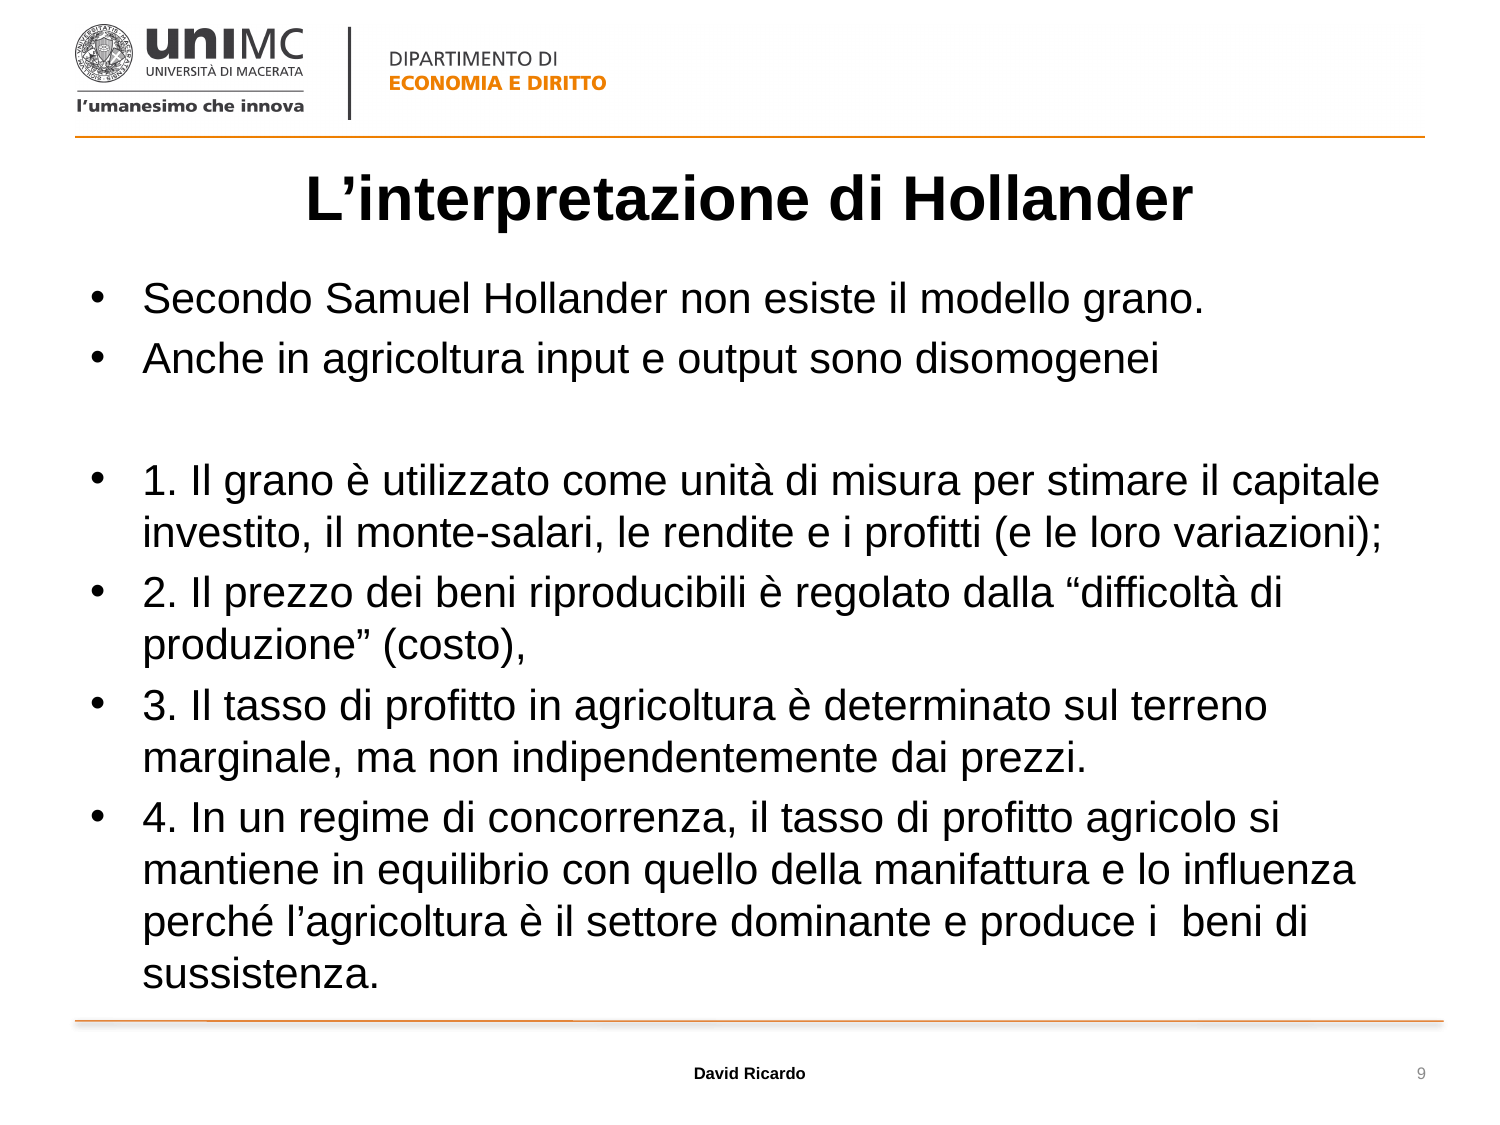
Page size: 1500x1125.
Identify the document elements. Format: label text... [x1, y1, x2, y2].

slide_number 9 [1091, 1042, 1442, 1103]
picture [75, 24, 1425, 138]
list Secondo Samuel Hollander non esiste il modello grano. Anche in agricoltura input e output sono disomogenei 1. Il grano è utilizzato come unità di misura per stimare il capitale investito, il monte-salari, le rendite e i profitti (e le loro variazioni); 2. Il prezzo dei beni riproducibili è regolato dalla “difficoltà di produzione” (costo), 3. Il tasso di profitto in agricoltura è determinato sul terreno marginale, ma non indipendentemente dai prezzi. 4. In un regime di concorrenza, il tasso di profitto agricolo si mantiene in equilibrio con quello della manifattura e lo influenza perché l’agricoltura è il settore dominante e produce i beni di sussistenza. [75, 262, 1425, 1005]
footer David Ricardo [512, 1042, 988, 1103]
title L’interpretazione di Hollander [75, 149, 1425, 241]
